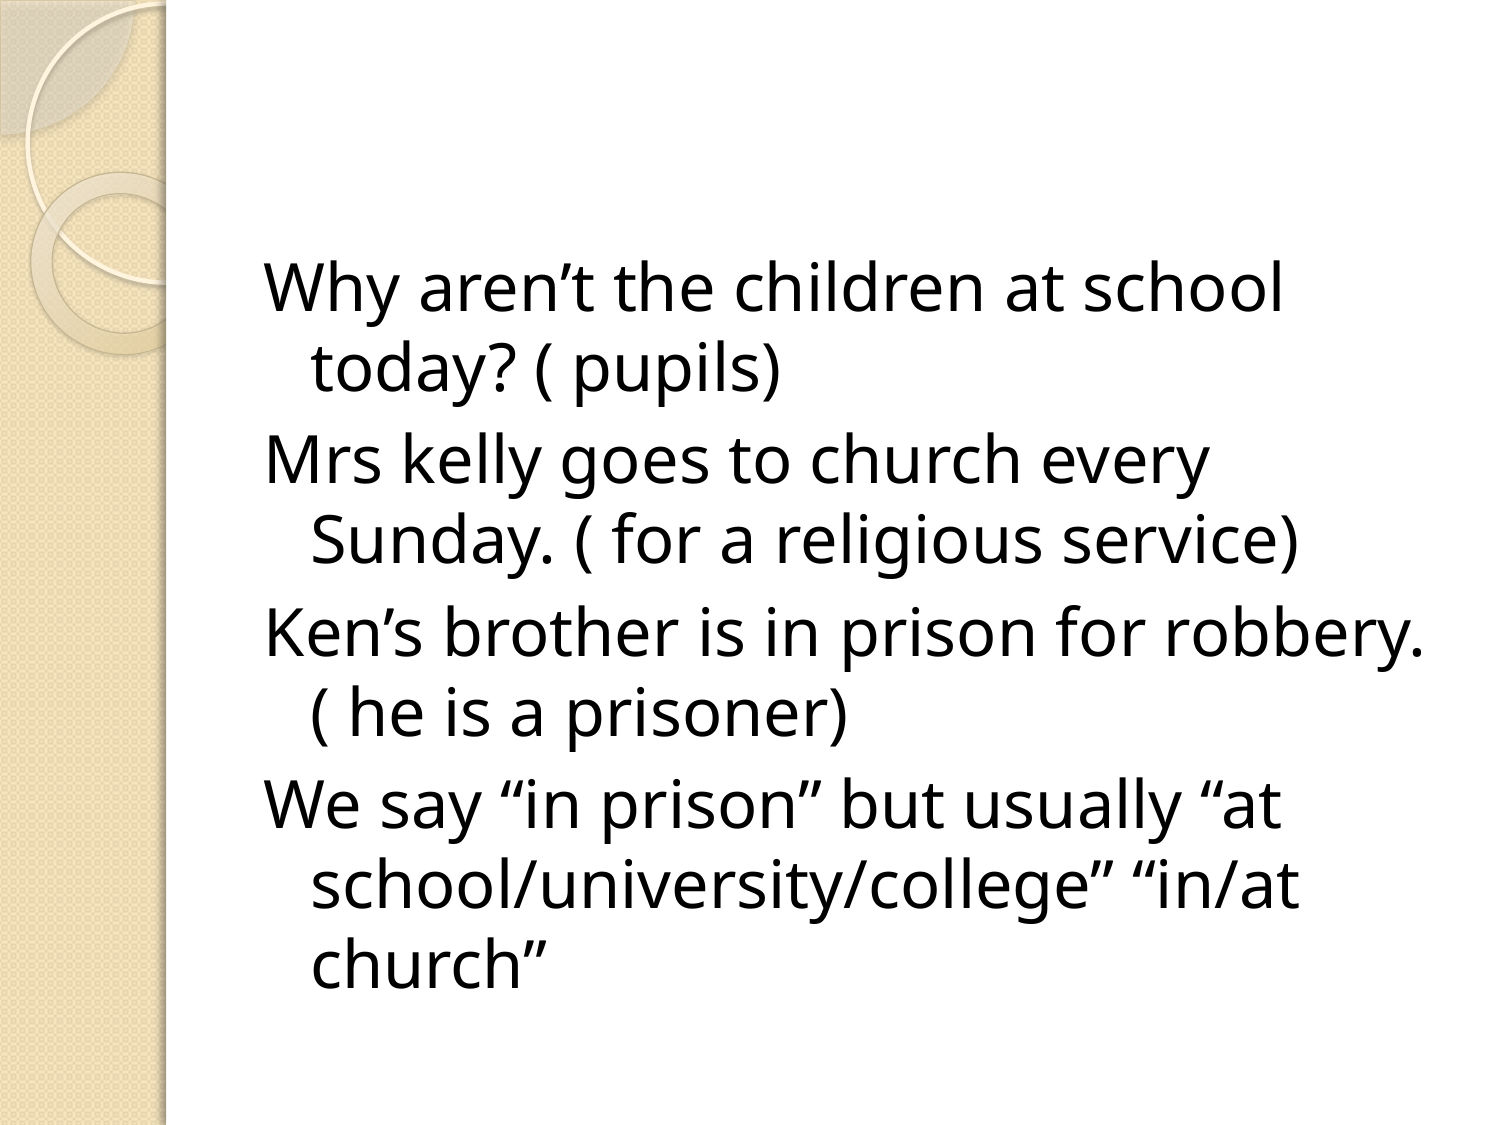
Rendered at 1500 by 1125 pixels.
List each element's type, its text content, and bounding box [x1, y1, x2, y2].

list Why aren’t the children at school today? ( pupils) Mrs kelly goes to church every Sunday. ( for a religious service) Ken’s brother is in prison for robbery. ( he is a prisoner) We say “in prison” but usually “at school/university/college” “in/at church” [235, 237, 1466, 1025]
